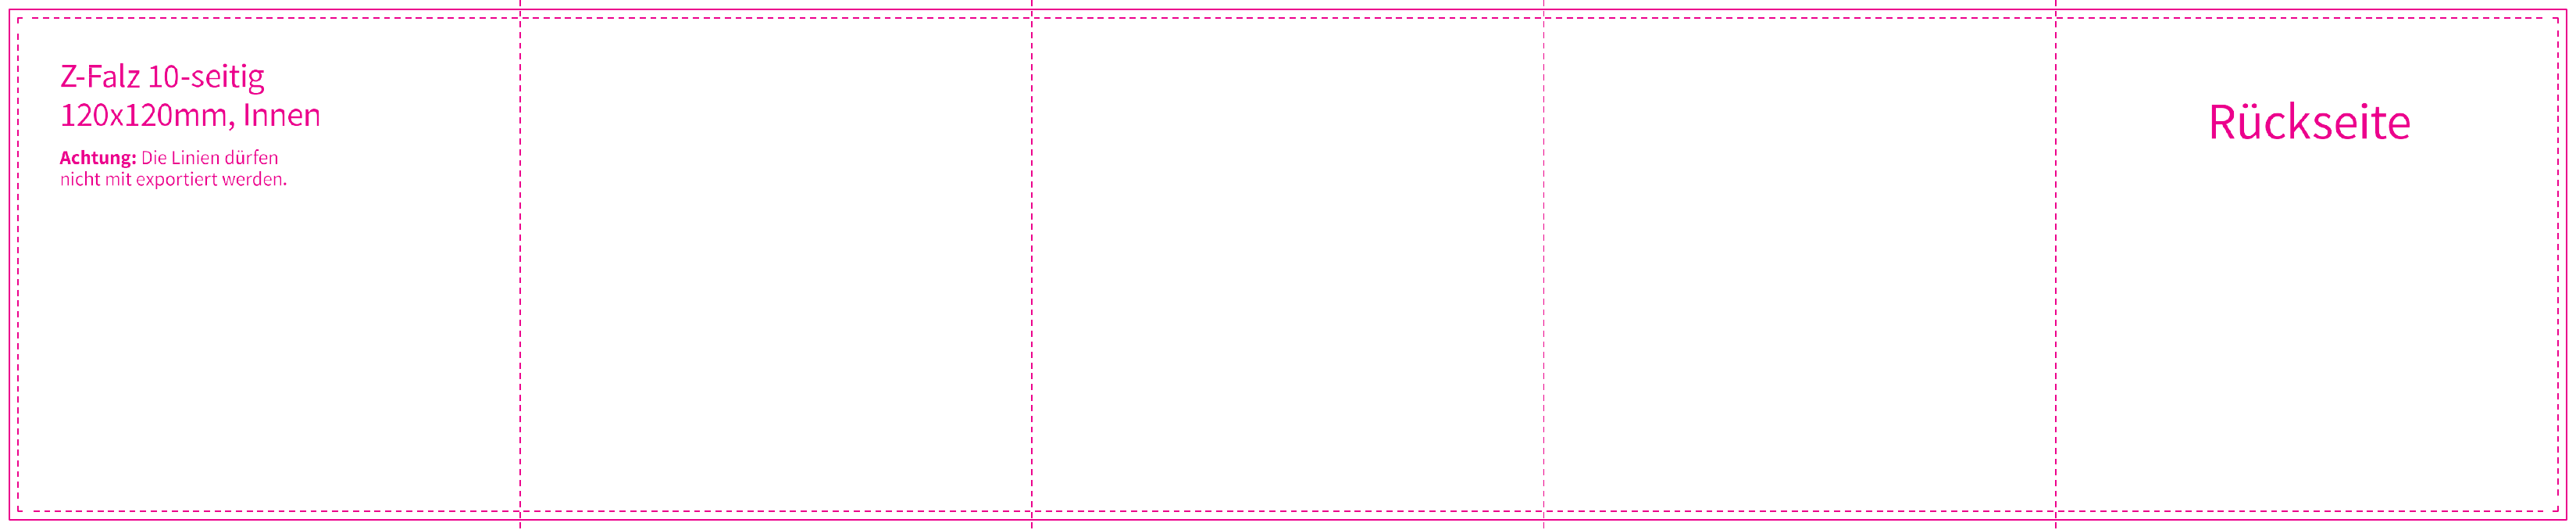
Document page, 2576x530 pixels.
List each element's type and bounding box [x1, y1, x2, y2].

text_box [8, 0, 2568, 530]
